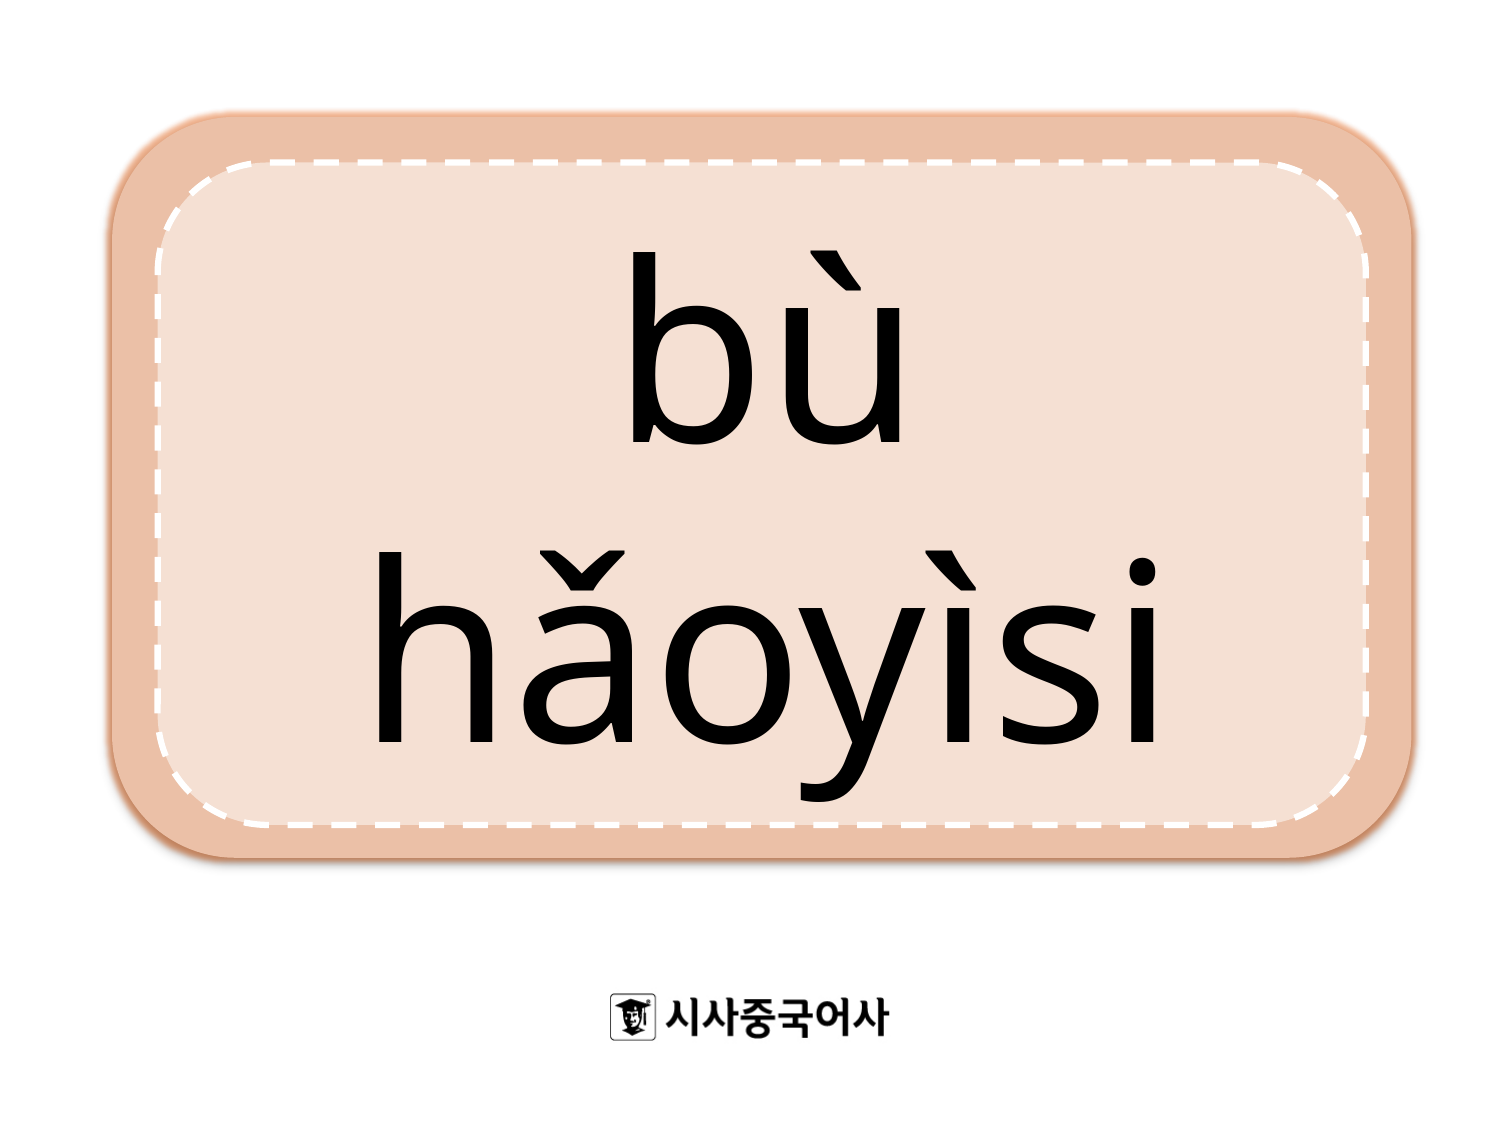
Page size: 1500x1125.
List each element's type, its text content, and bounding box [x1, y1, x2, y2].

picture [602, 987, 898, 1047]
text_box bù hǎoyìsi [162, 160, 1371, 824]
